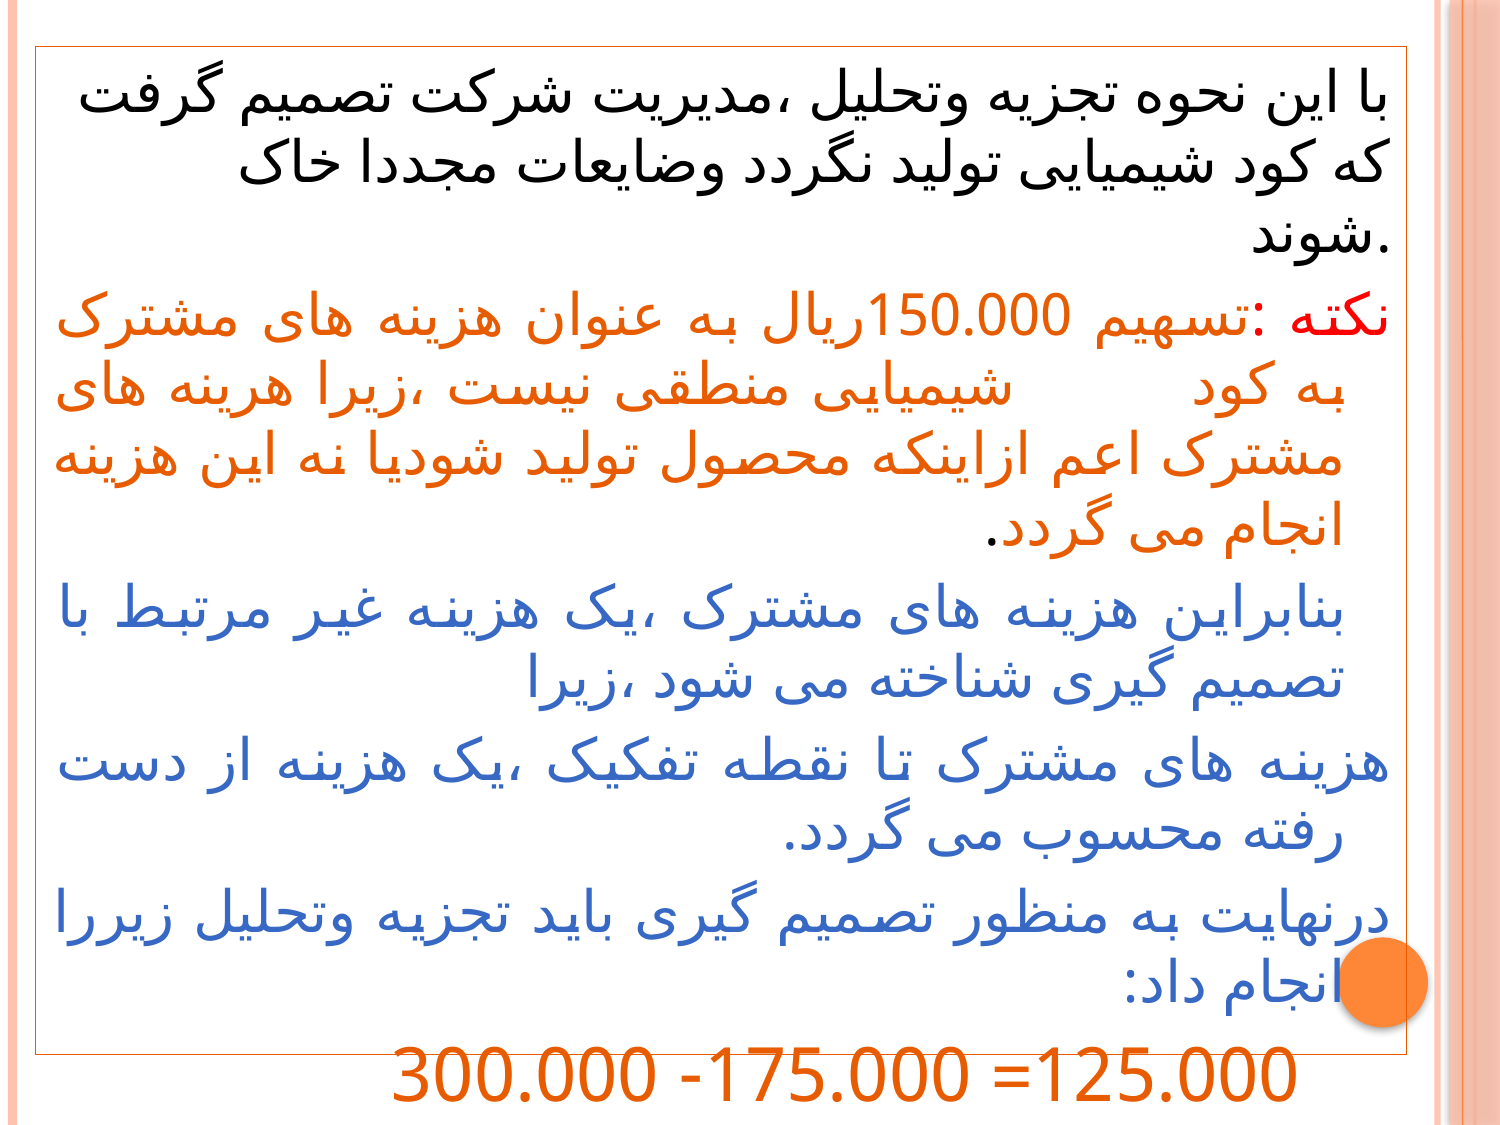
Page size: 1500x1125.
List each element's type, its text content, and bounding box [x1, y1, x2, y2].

list با این نحوه تجزیه وتحلیل ،مدیریت شرکت تصمیم گرفت که کود شیمیایی تولید نگردد وضایعات مجددا خاک شوند. نکته :تسهیم 150.000ریال به عنوان هزینه های مشترک به کود شیمیایی منطقی نیست ،زیرا هرینه های مشترک اعم ازاینکه محصول تولید شودیا نه این هزینه انجام می گردد. بنابراین هزینه های مشترک ،یک هزینه غیر مرتبط با تصمیم گیری شناخته می شود ،زیرا هزینه های مشترک تا نقطه تفکیک ،یک هزینه از دست رفته محسوب می گردد. درنهایت به منظور تصمیم گیری باید تجزیه وتحلیل زیررا انجام داد: 125.000= 175.000- 300.000 پس می توان گفت تولید کود شیمیایی 125.000ریال سود خواهد داشت. [35, 46, 1407, 1055]
